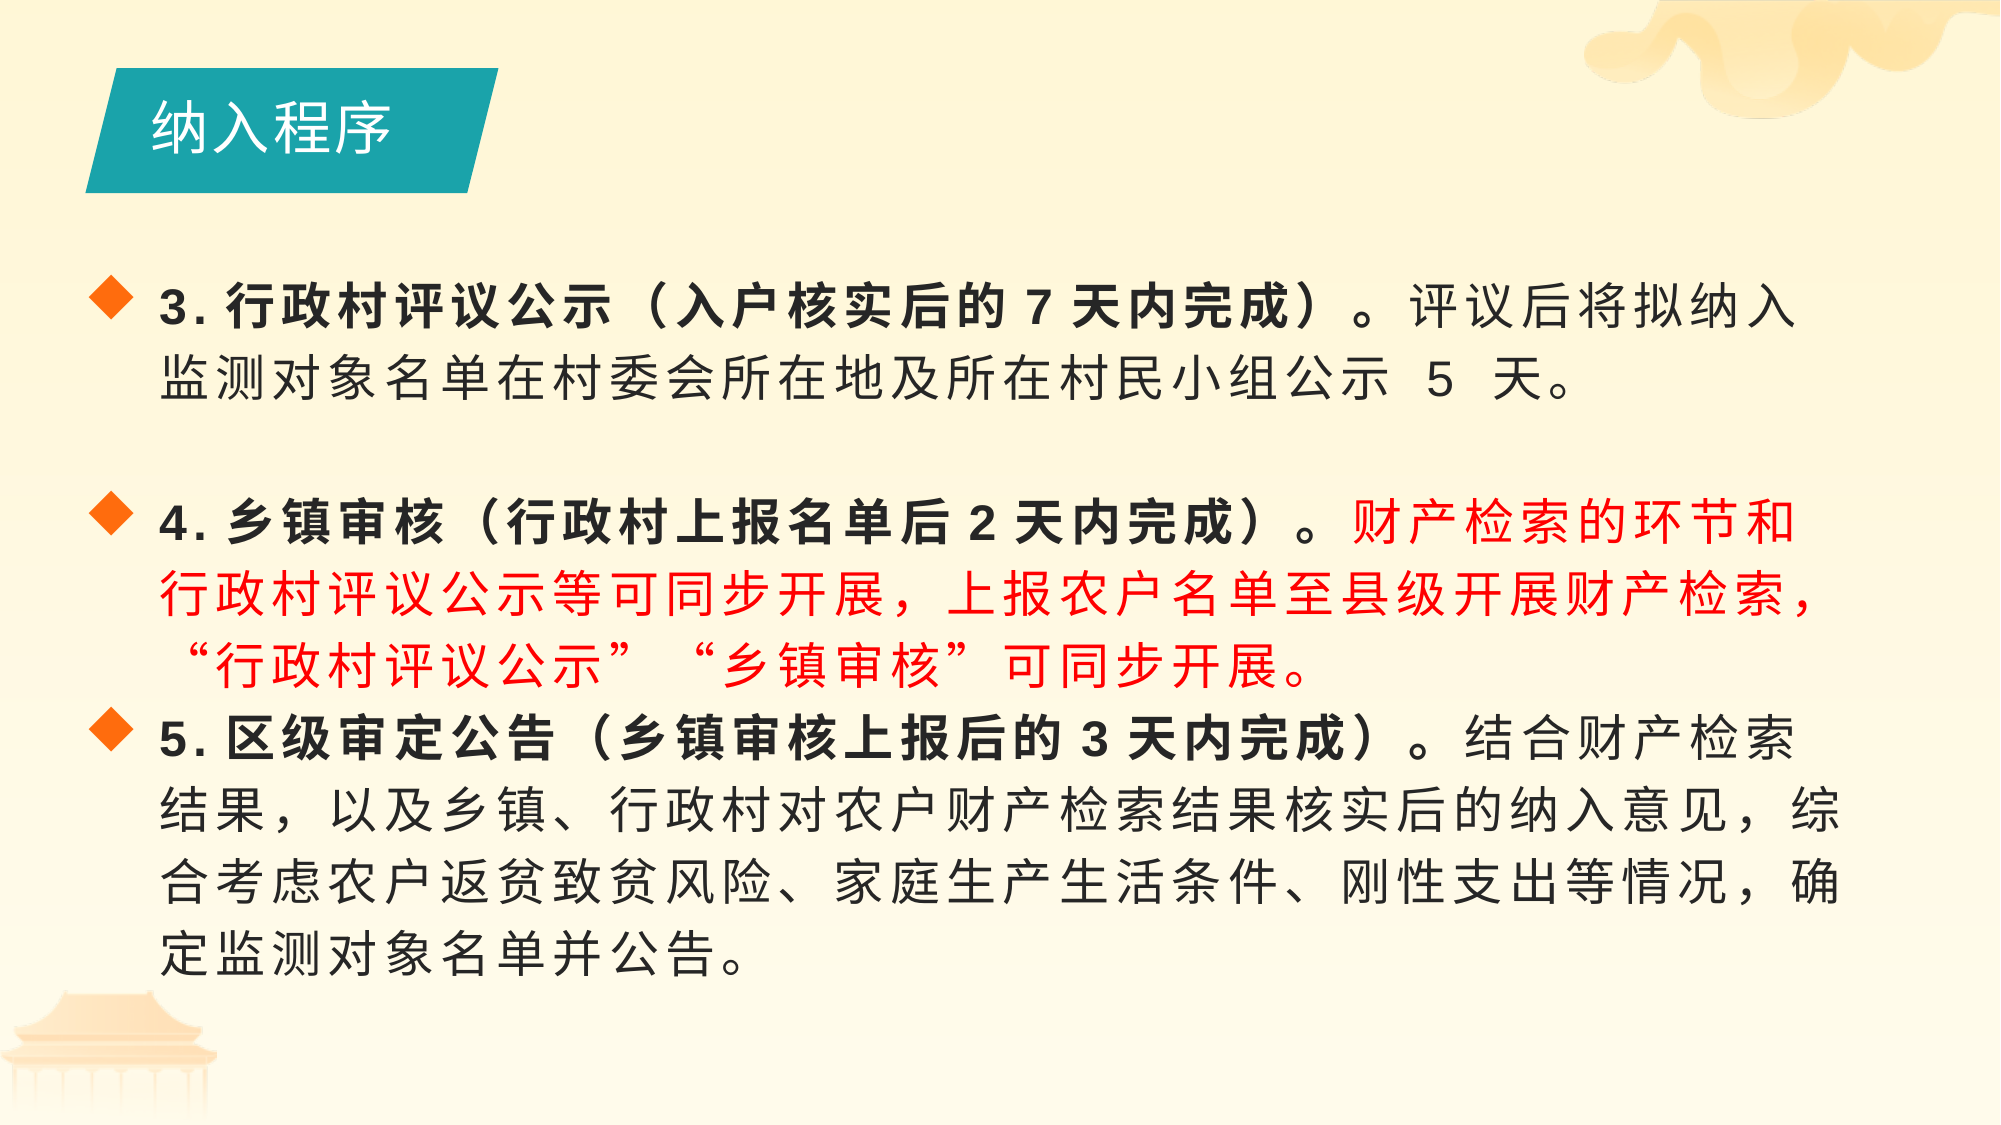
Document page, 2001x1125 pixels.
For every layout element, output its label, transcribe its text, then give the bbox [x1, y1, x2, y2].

text_box 3.行政村评议公示（入户核实后的7天内完成）。评议后将拟纳入监测对象名单在村委会所在地及所在村民小组公示 5 天。 4.乡镇审核（行政村上报名单后2天内完成）。财产检索的环节和行政村评议公示等可同步开展，上报农户名单至县级开展财产检索，“行政村评议公示”“乡镇审核”可同步开展。 5.区级审定公告（乡镇审核上报后的3天内完成）。结合财产检索结果，以及乡镇、行政村对农户财产检索结果核实后的纳入意见，综合考虑农户返贫致贫风险、家庭生产生活条件、刚性支出等情况，确定监测对象名单并公告。 [69, 249, 1869, 996]
text_box 纳入程序 [100, 68, 443, 171]
text_box [100, 726, 1900, 1039]
text_box [84, 67, 500, 195]
picture [0, 0, 2000, 1125]
